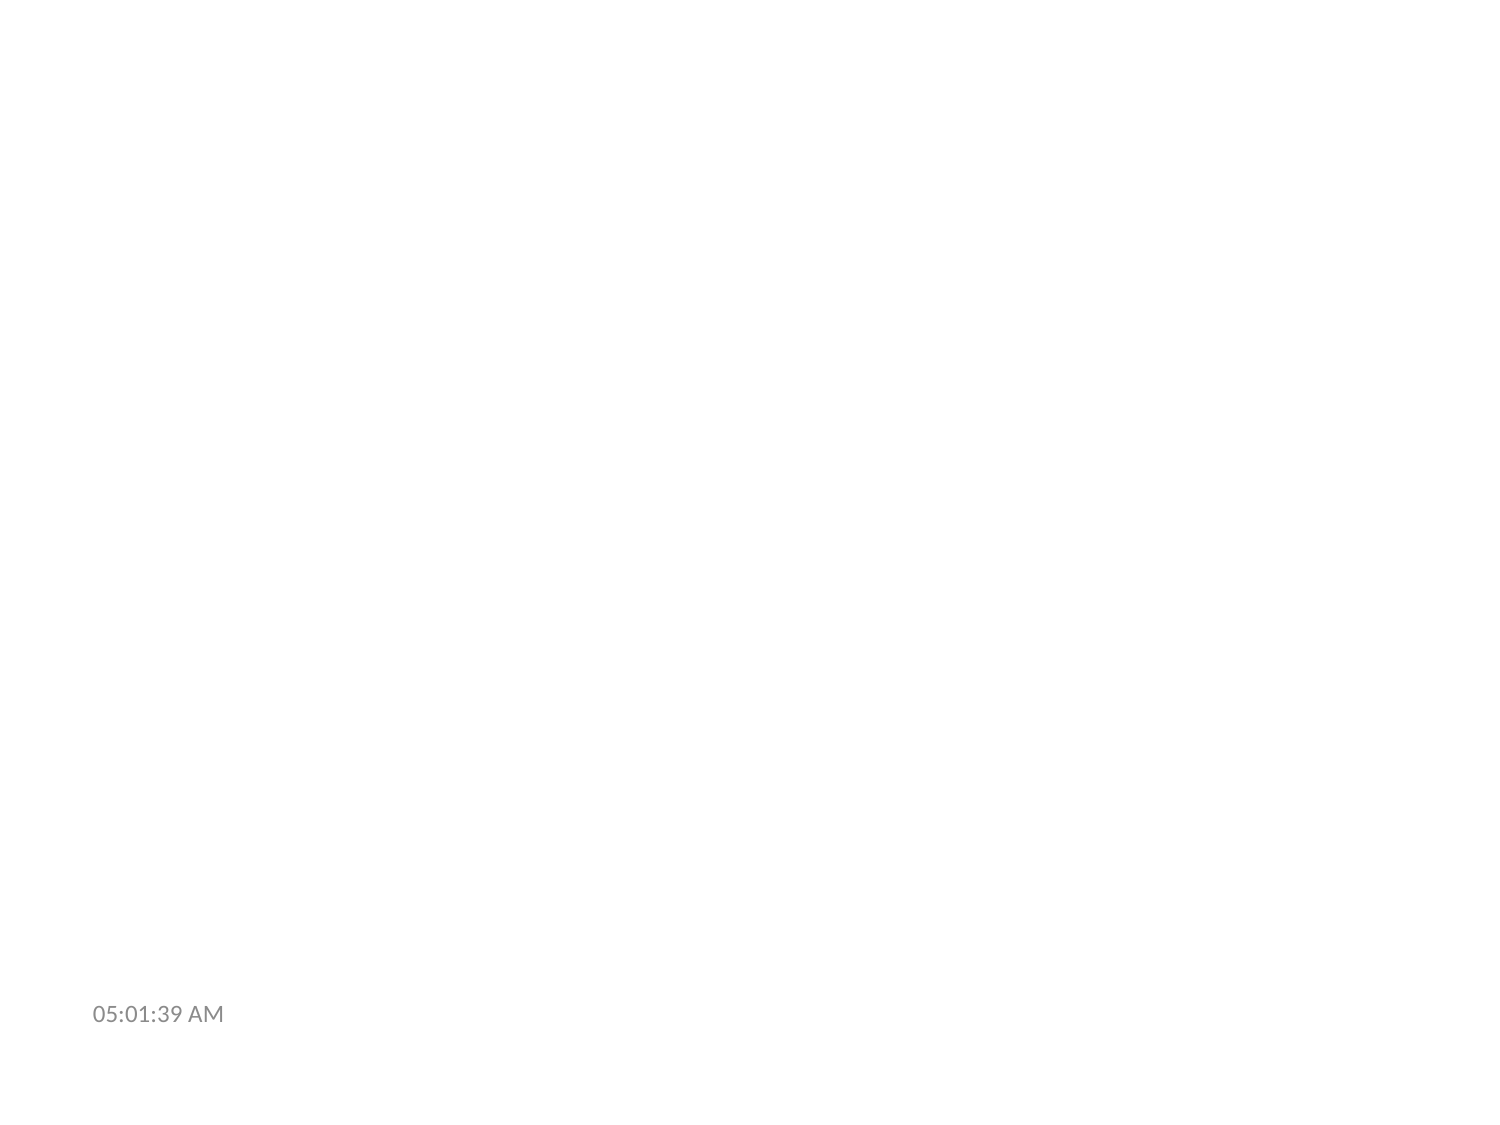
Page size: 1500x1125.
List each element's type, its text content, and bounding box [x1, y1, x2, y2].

text_box 3:35:09 PM [77, 982, 428, 1043]
